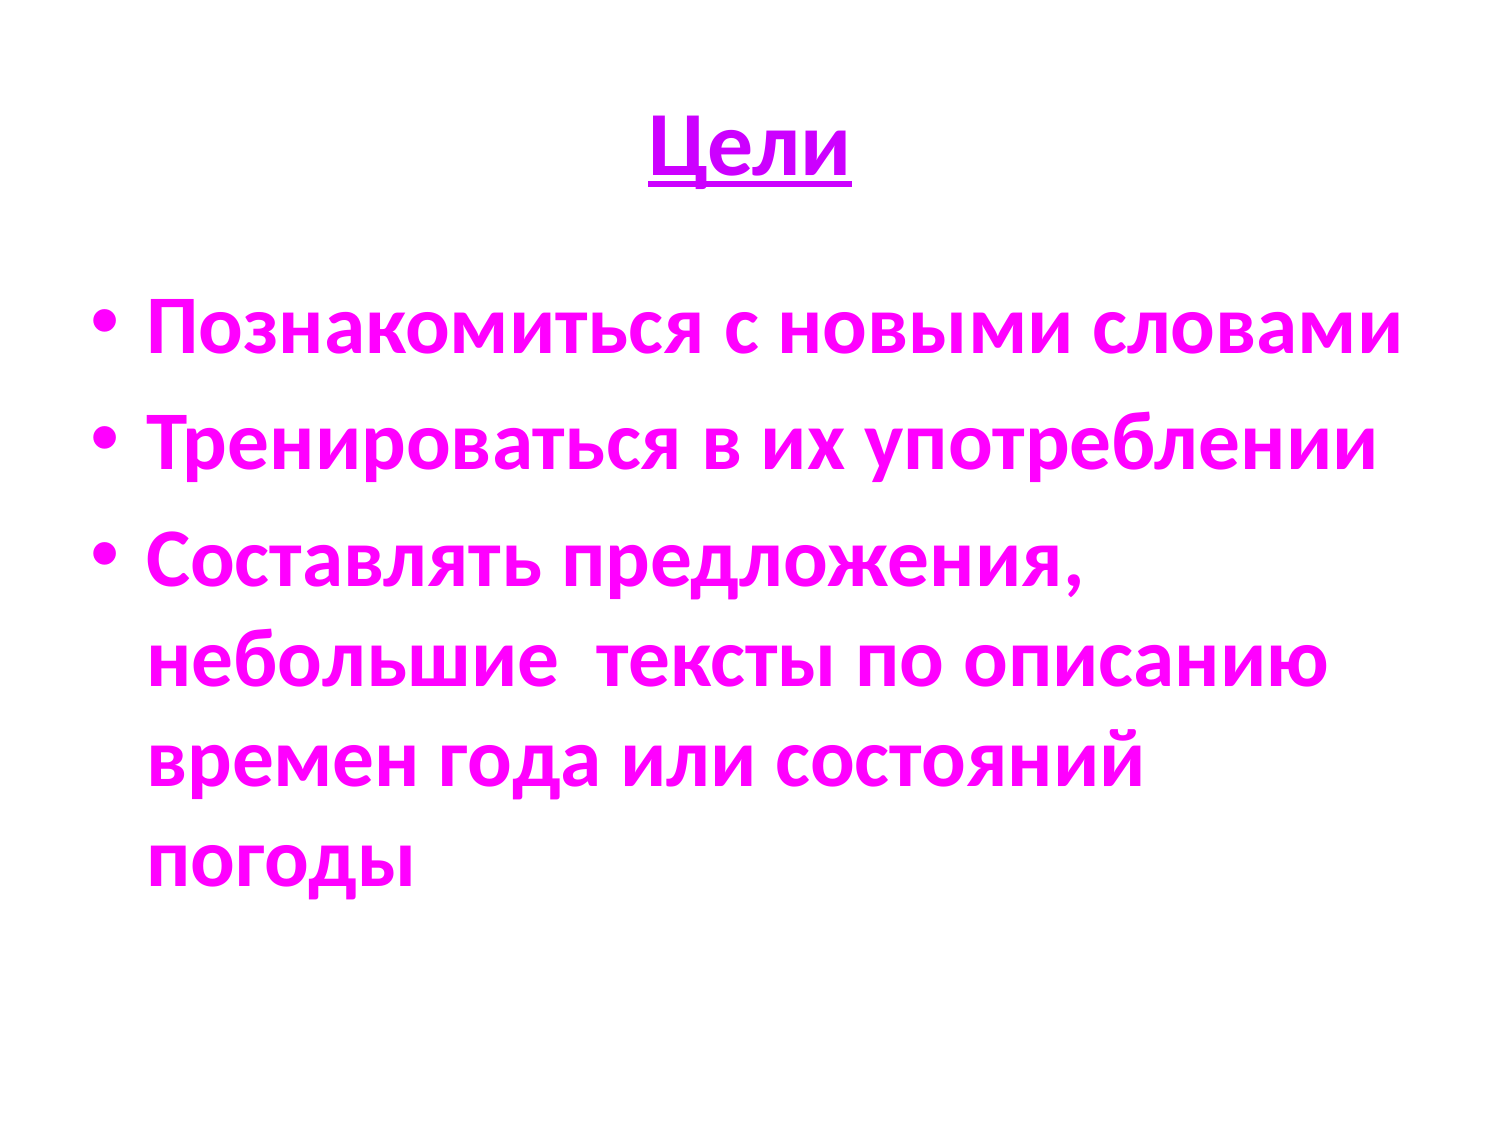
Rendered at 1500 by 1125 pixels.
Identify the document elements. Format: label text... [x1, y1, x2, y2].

list Познакомиться с новыми словами Тренироваться в их употреблении Составлять предложения, небольшие тексты по описанию времен года или состояний погоды [75, 262, 1425, 1005]
title Цели [75, 45, 1425, 233]
